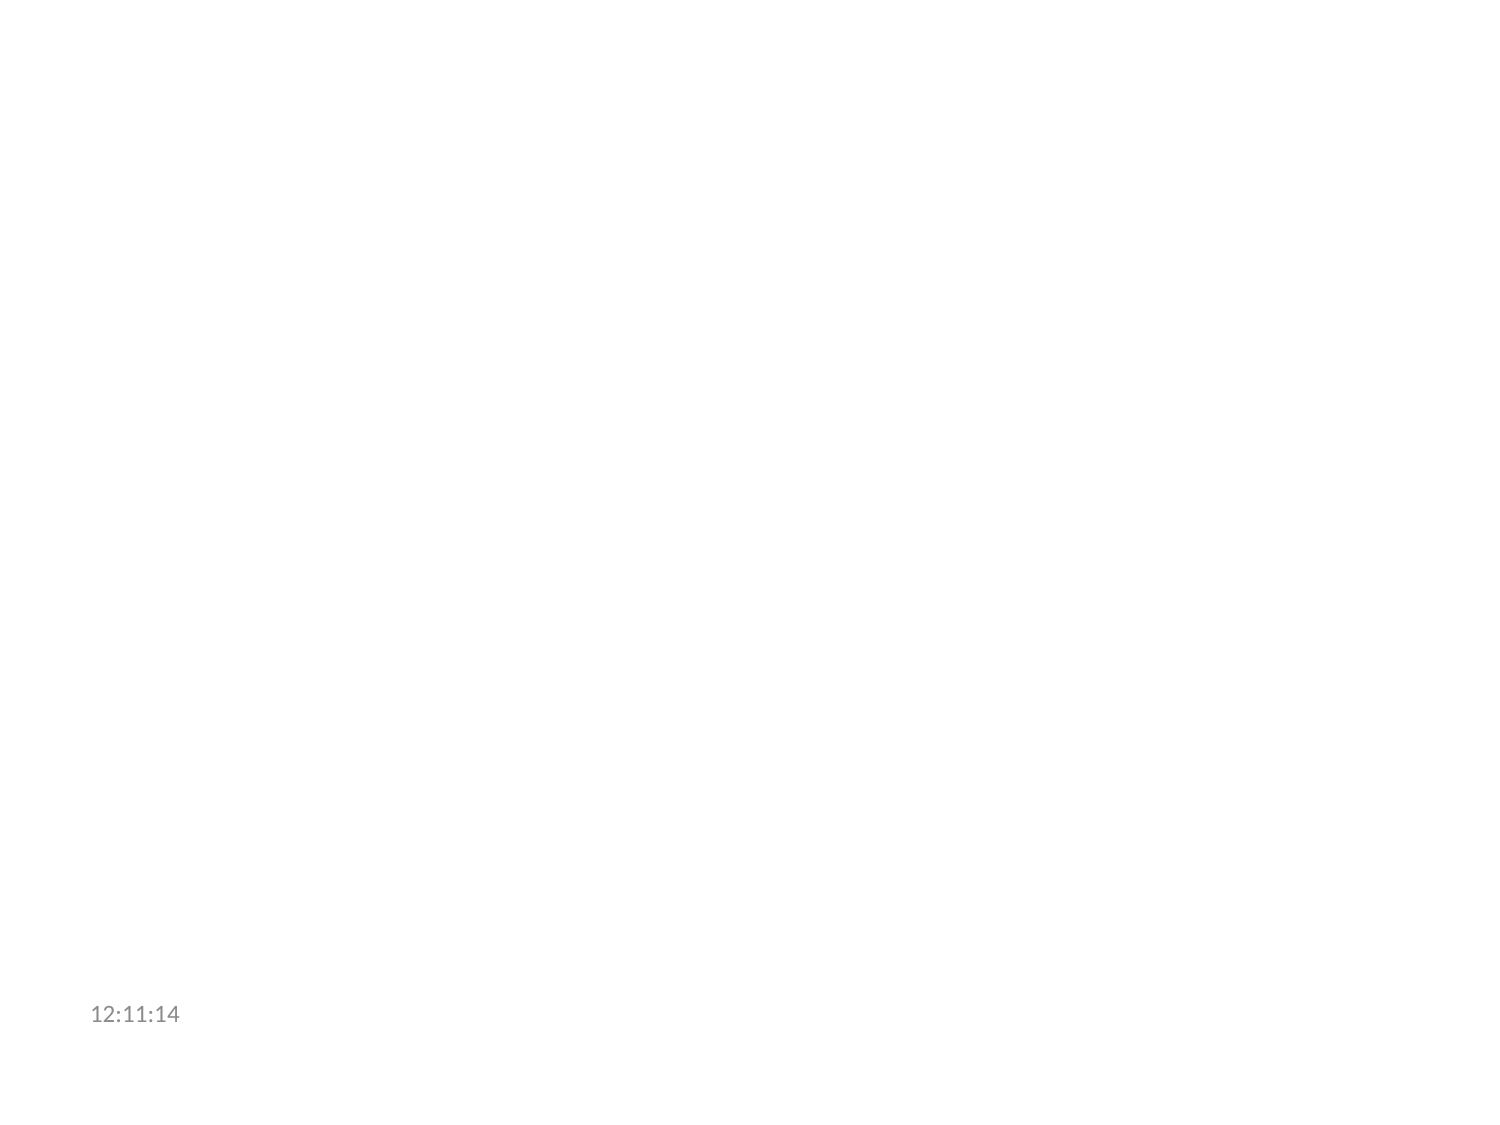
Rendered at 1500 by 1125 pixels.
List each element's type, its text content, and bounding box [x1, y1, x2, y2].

text_box 15:35:09 [75, 982, 425, 1043]
